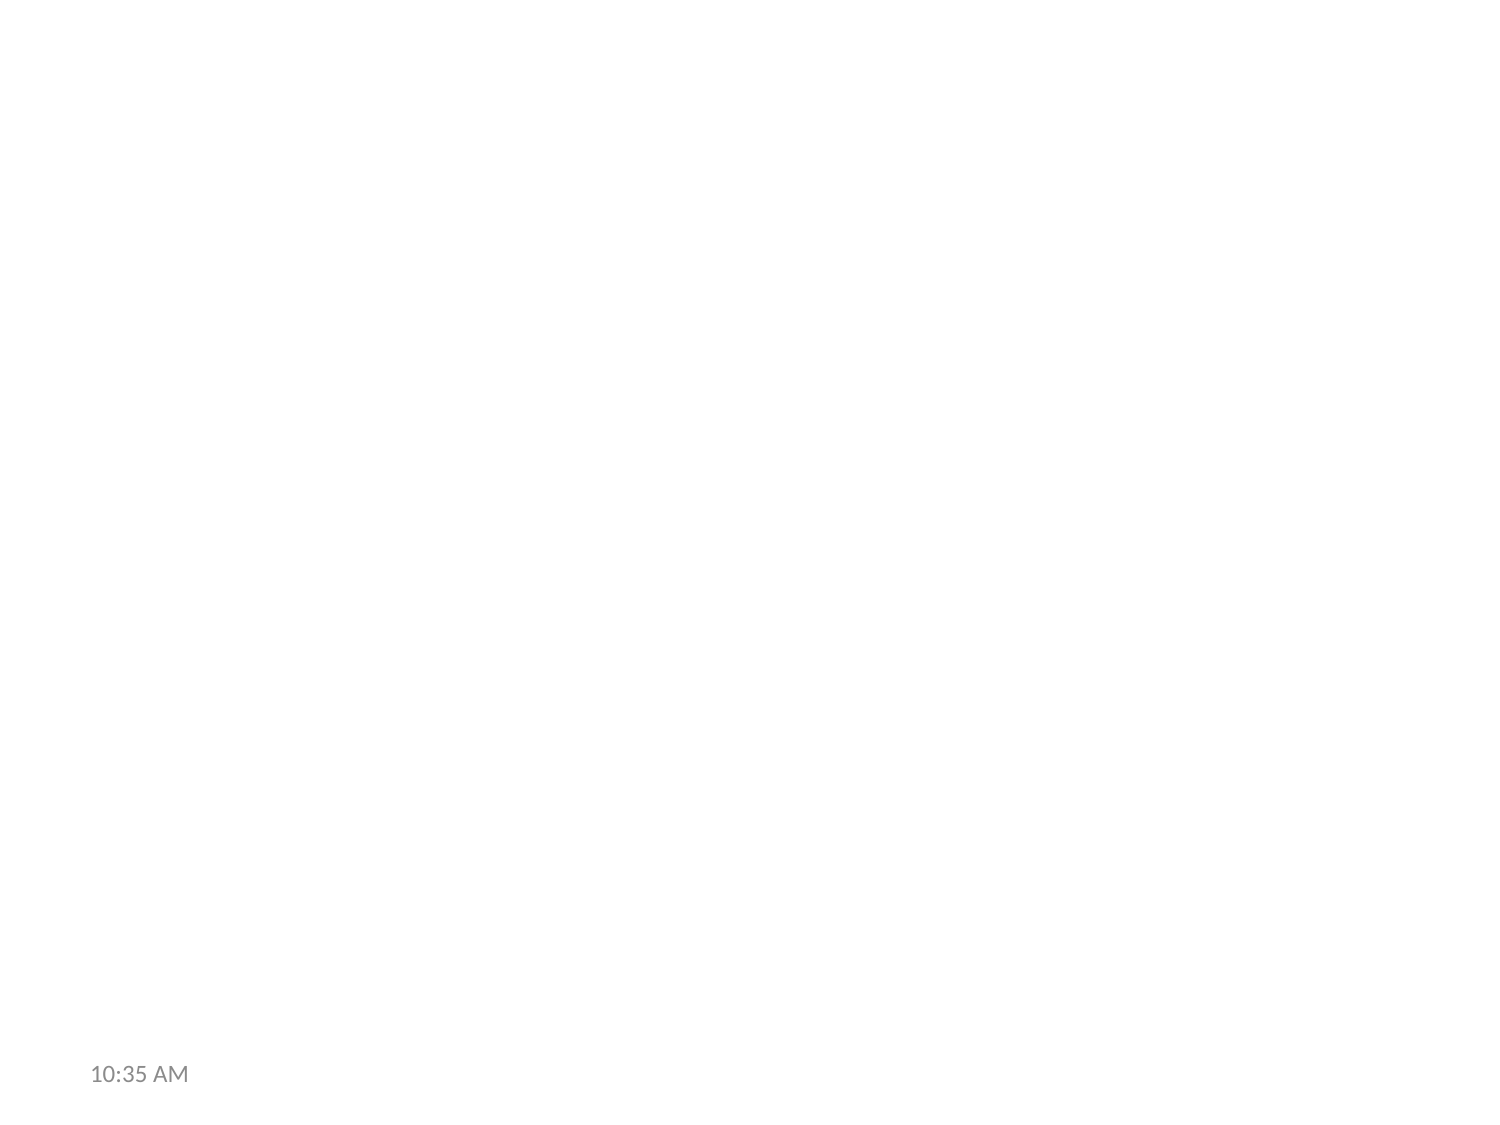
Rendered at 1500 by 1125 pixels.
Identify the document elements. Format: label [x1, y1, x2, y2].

slide_number [75, 1042, 425, 1103]
